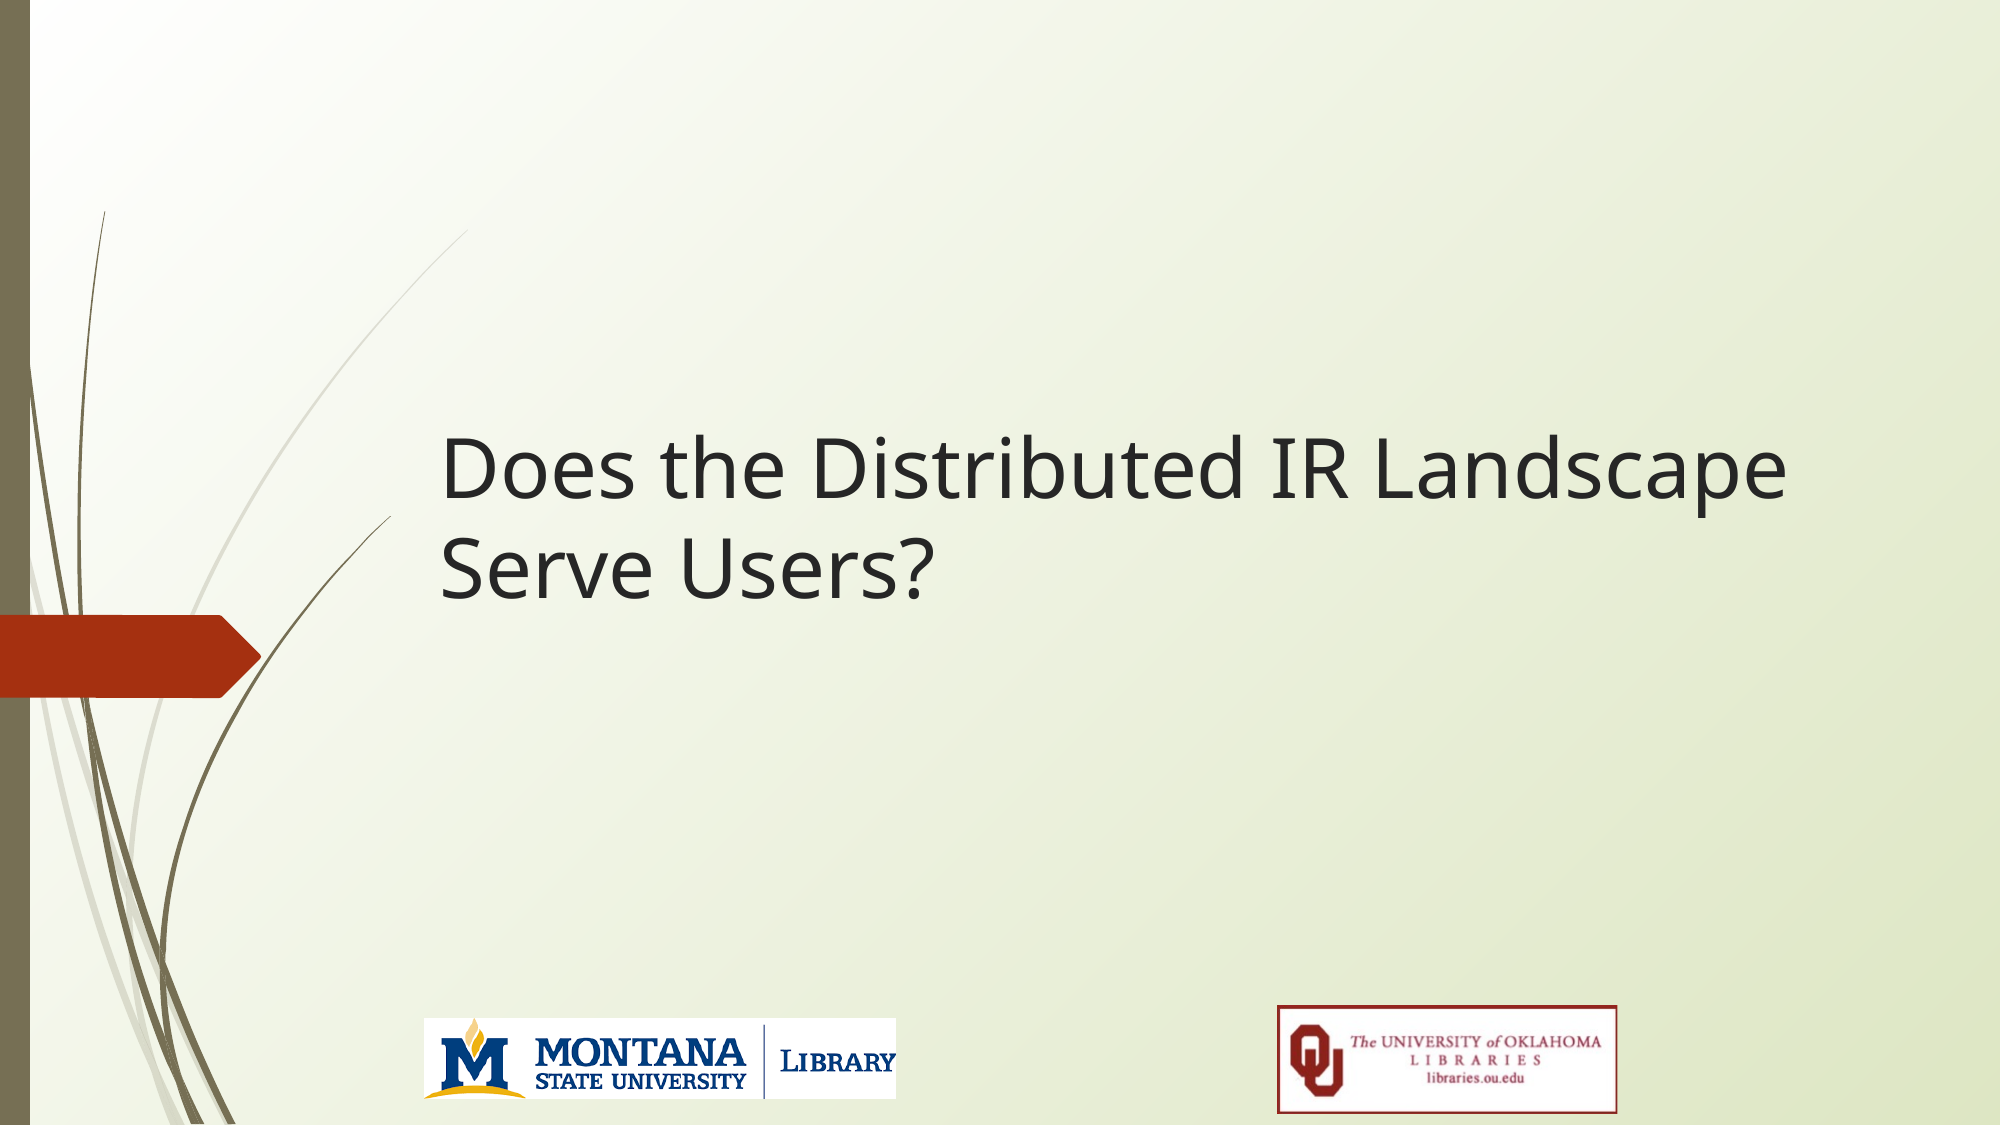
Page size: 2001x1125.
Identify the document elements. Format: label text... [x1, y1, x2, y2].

picture [424, 1018, 896, 1099]
title Does the Distributed IR Landscape Serve Users? [424, 399, 1888, 847]
picture [1277, 1005, 1618, 1114]
